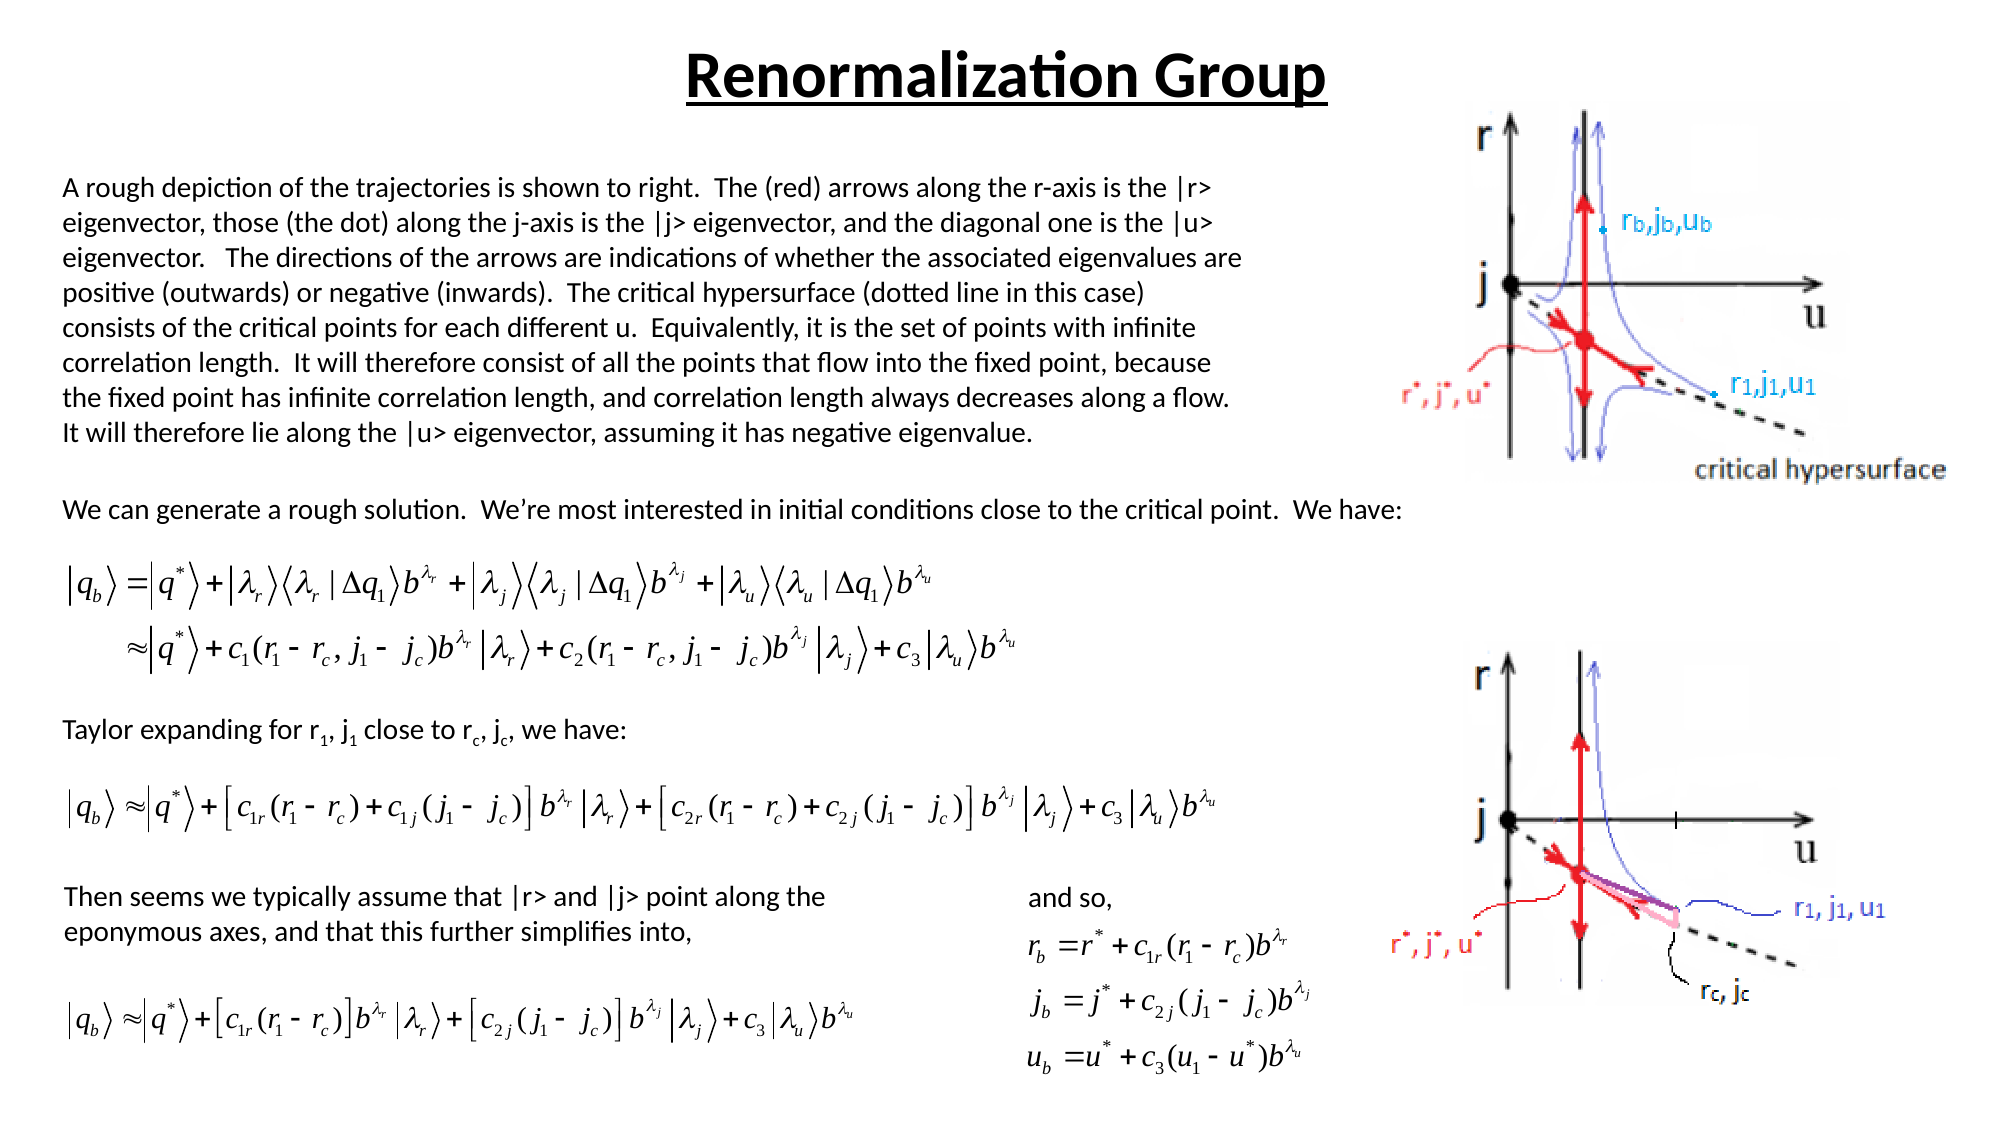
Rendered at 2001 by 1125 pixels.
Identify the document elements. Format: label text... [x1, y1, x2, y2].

picture [1395, 101, 1956, 492]
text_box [63, 554, 1024, 681]
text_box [63, 779, 1223, 838]
text_box We can generate a rough solution. We’re most interested in initial conditions close to the critical point. We have: [47, 482, 1470, 533]
text_box Taylor expanding for r1, j1 close to rc, jc, we have: [47, 702, 732, 758]
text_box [1022, 921, 1322, 1082]
text_box A rough depiction of the trajectories is shown to right. The (red) arrows along the r-axis is the |r> eigenvector, those (the dot) along the j-axis is the |j> eigenvector, and the diagonal one is the |u> eigenvector. The directions of the arrows are indications of whether the associated eigenvalues are positive (outwards) or negative (inwards). The critical hypersurface (dotted line in this case) consists of the critical points for each different u. Equivalently, it is the set of points with infinite correlation length. It will therefore consist of all the points that flow into the fixed point, because the fixed point has infinite correlation length, and correlation length always decreases along a flow. It will therefore lie along the |u> eigenvector, assuming it has negative eigenvalue. [47, 161, 1260, 456]
text_box Renormalization Group [671, 23, 1344, 118]
picture [1382, 639, 1898, 1013]
text_box and so, [1013, 871, 1175, 921]
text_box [63, 992, 863, 1049]
text_box Then seems we typically assume that |r> and |j> point along the eponymous axes, and that this further simplifies into, [49, 870, 848, 956]
